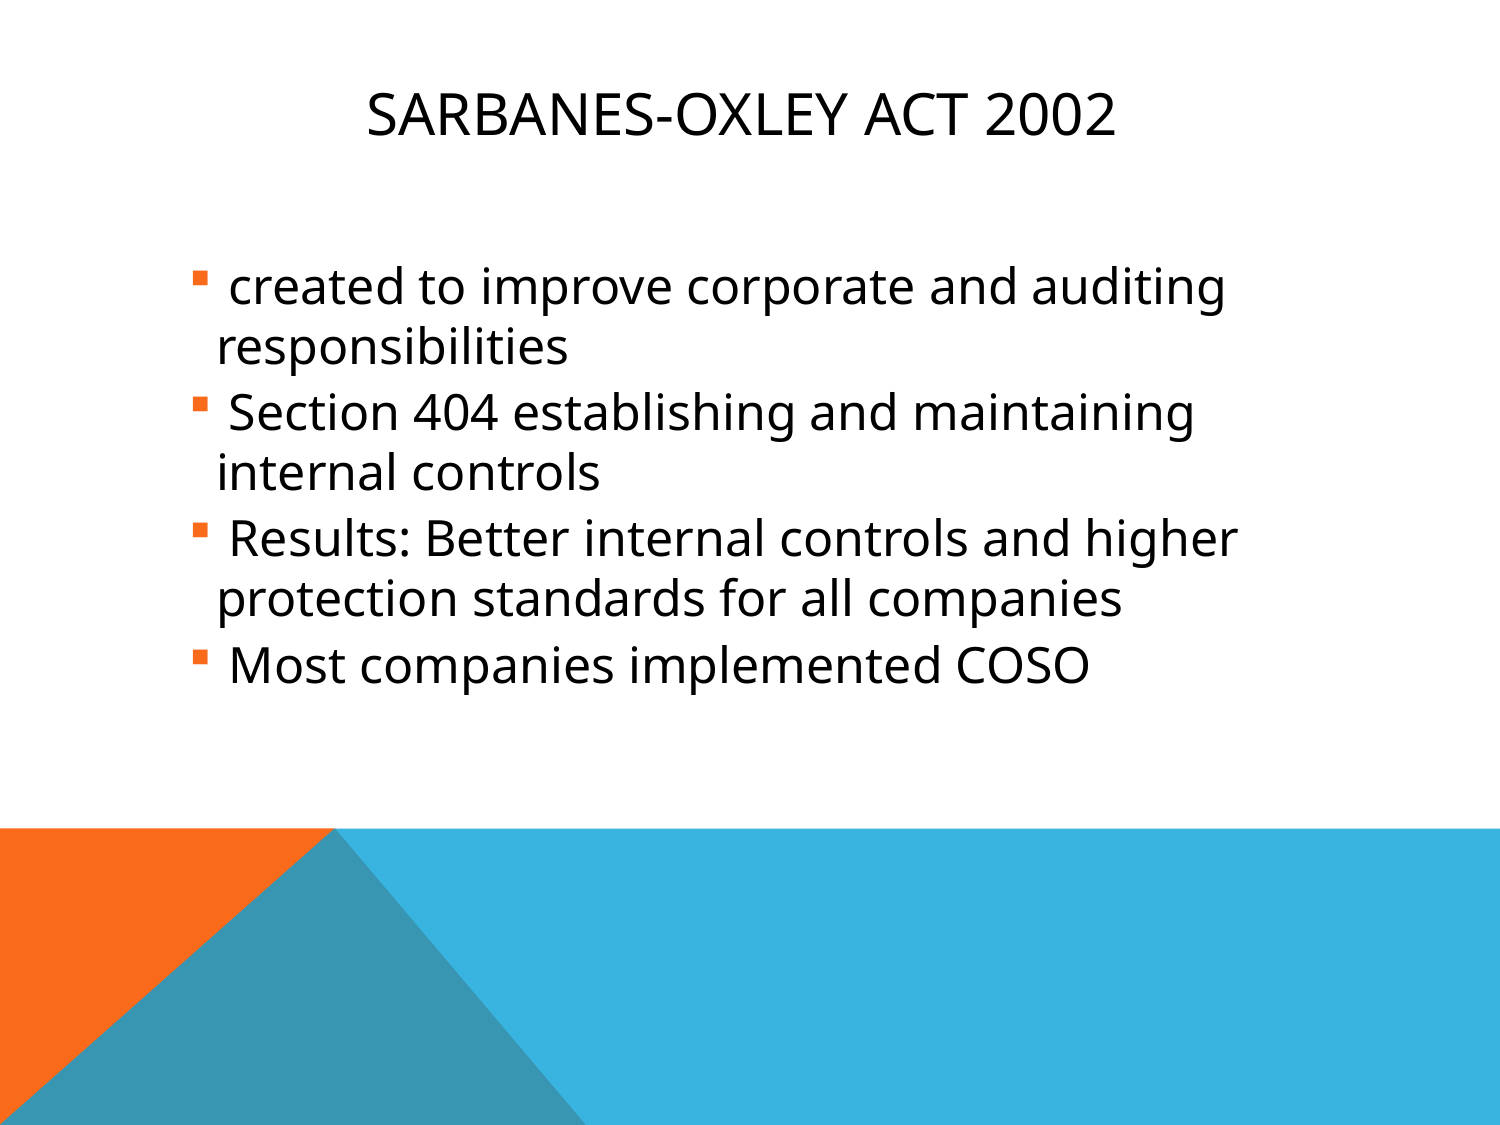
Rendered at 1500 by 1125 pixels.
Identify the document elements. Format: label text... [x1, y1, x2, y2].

title Sarbanes-Oxley Act 2002 [135, 37, 1350, 180]
list created to improve corporate and auditing responsibilities Section 404 establishing and maintaining internal controls Results: Better internal controls and higher protection standards for all companies Most companies implemented COSO [135, 180, 1369, 768]
